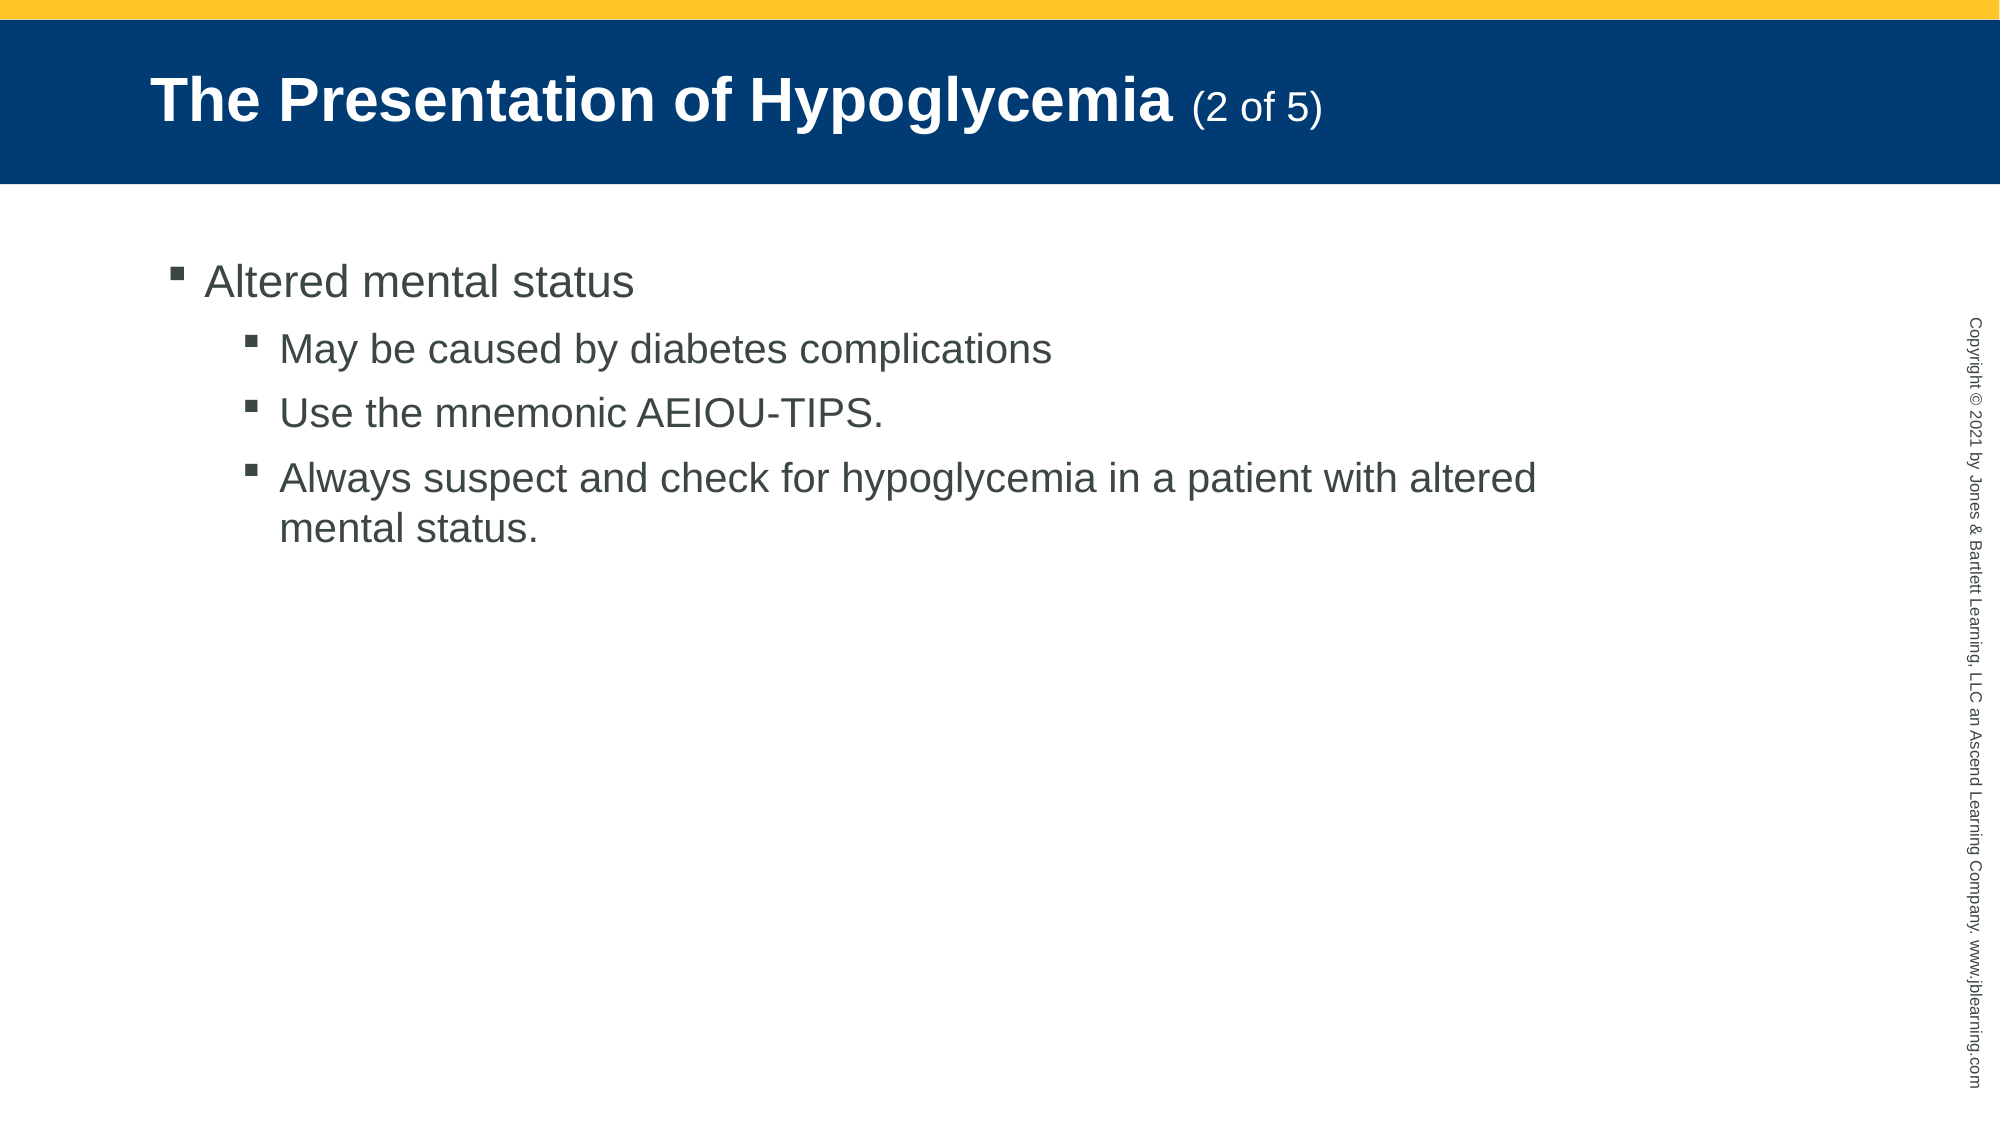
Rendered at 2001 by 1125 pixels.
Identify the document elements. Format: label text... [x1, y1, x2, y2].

list Altered mental status May be caused by diabetes complications Use the mnemonic AEIOU-TIPS. Always suspect and check for hypoglycemia in a patient with altered mental status. [151, 244, 1653, 1016]
title The Presentation of Hypoglycemia (2 of 5) [0, 19, 2000, 185]
